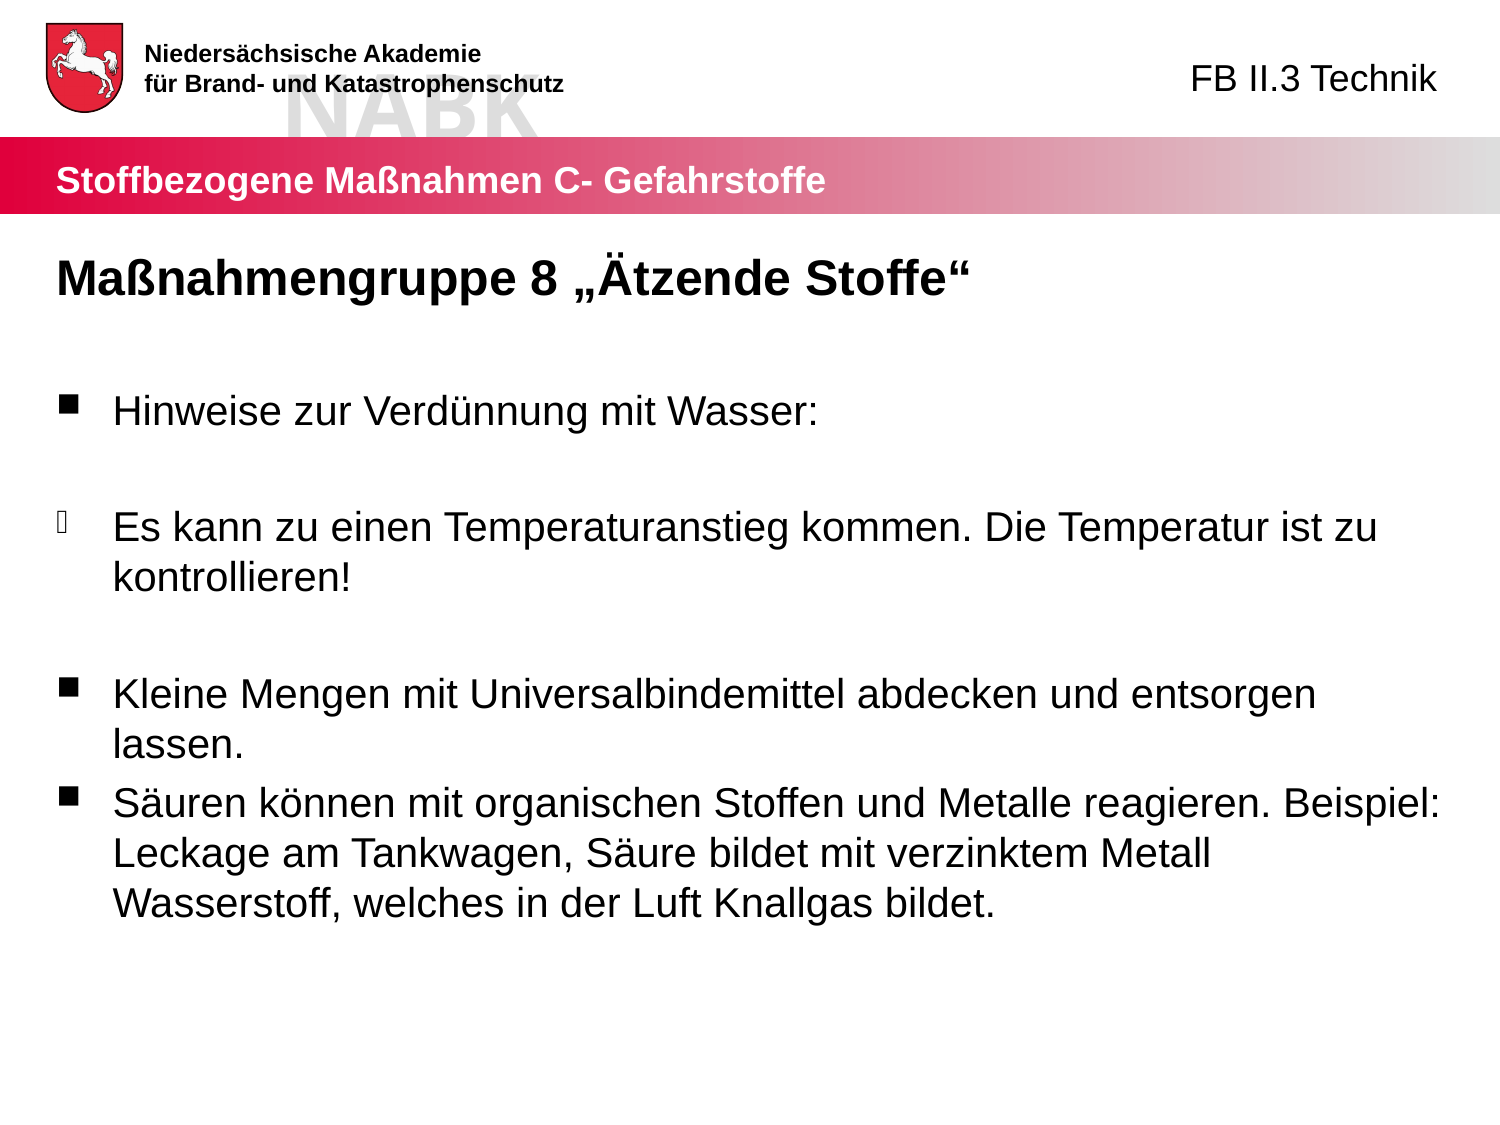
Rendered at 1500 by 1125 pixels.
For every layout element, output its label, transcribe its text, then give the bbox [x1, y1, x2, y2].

list Maßnahmengruppe 8 „Ätzende Stoffe“ Hinweise zur Verdünnung mit Wasser: Es kann zu einen Temperaturanstieg kommen. Die Temperatur ist zu kontrollieren! Kleine Mengen mit Universalbindemittel abdecken und entsorgen lassen. Säuren können mit organischen Stoffen und Metalle reagieren. Beispiel: Leckage am Tankwagen, Säure bildet mit verzinktem Metall Wasserstoff, welches in der Luft Knallgas bildet. [41, 237, 1459, 1006]
picture [45, 22, 124, 114]
